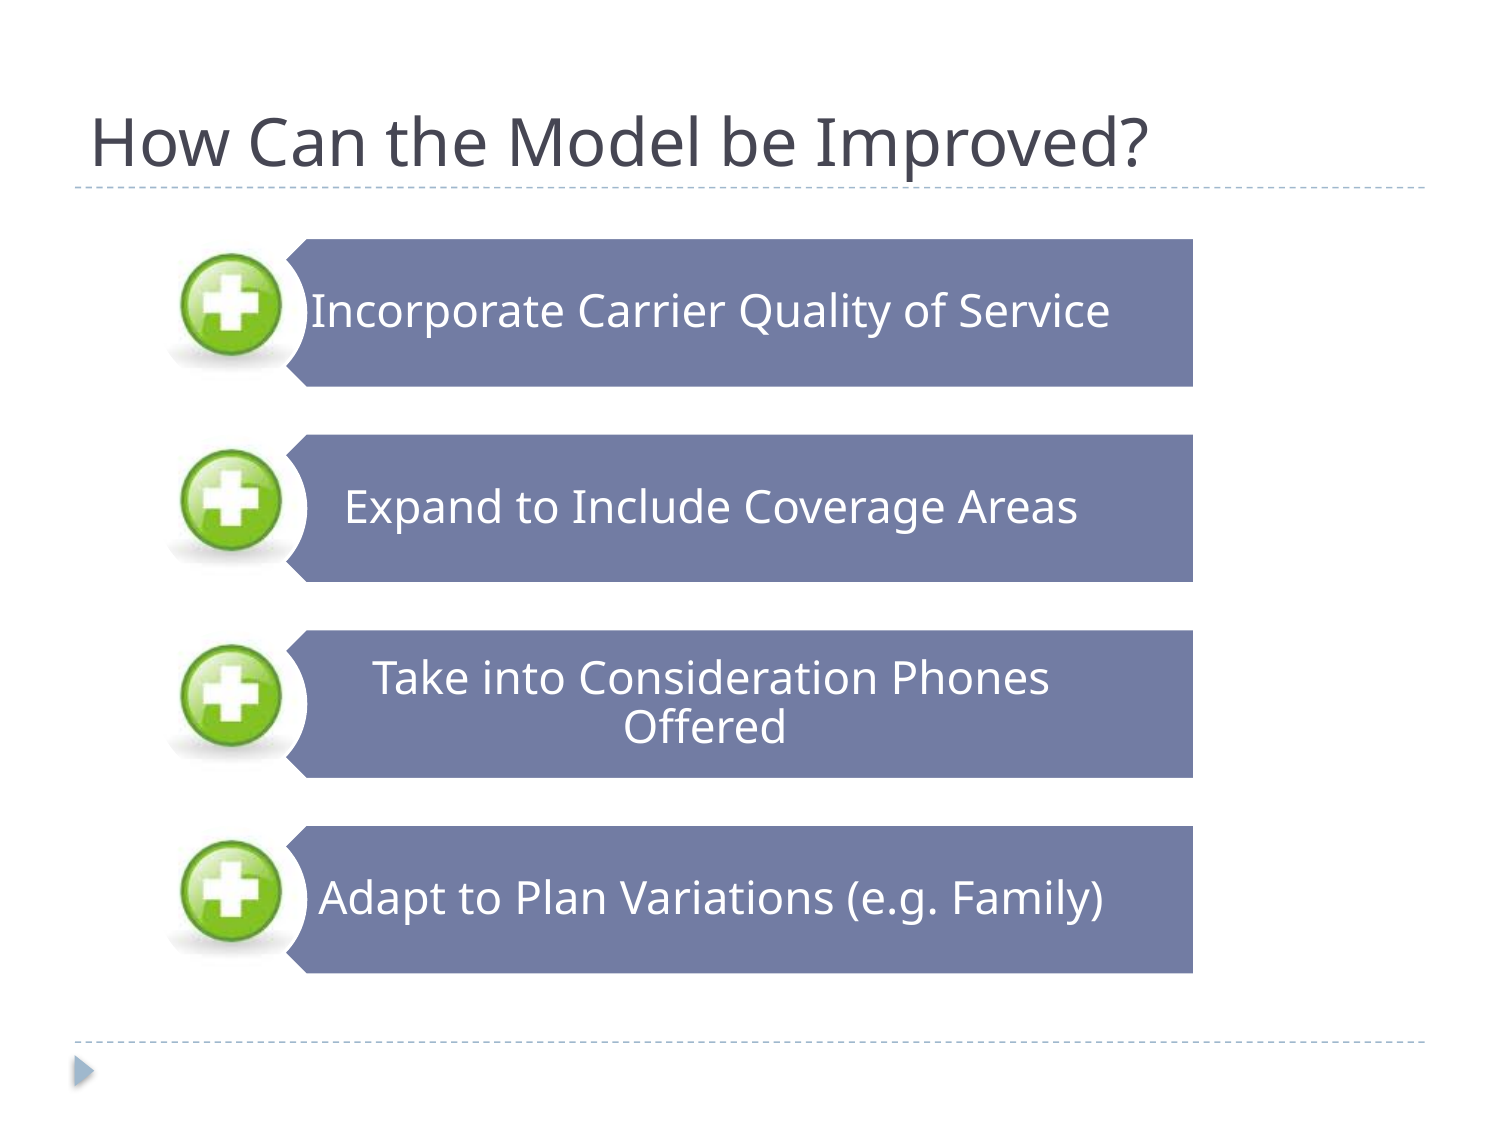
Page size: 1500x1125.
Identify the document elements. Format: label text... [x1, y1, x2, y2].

title How Can the Model be Improved? [75, 24, 1425, 188]
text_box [0, 237, 1401, 976]
